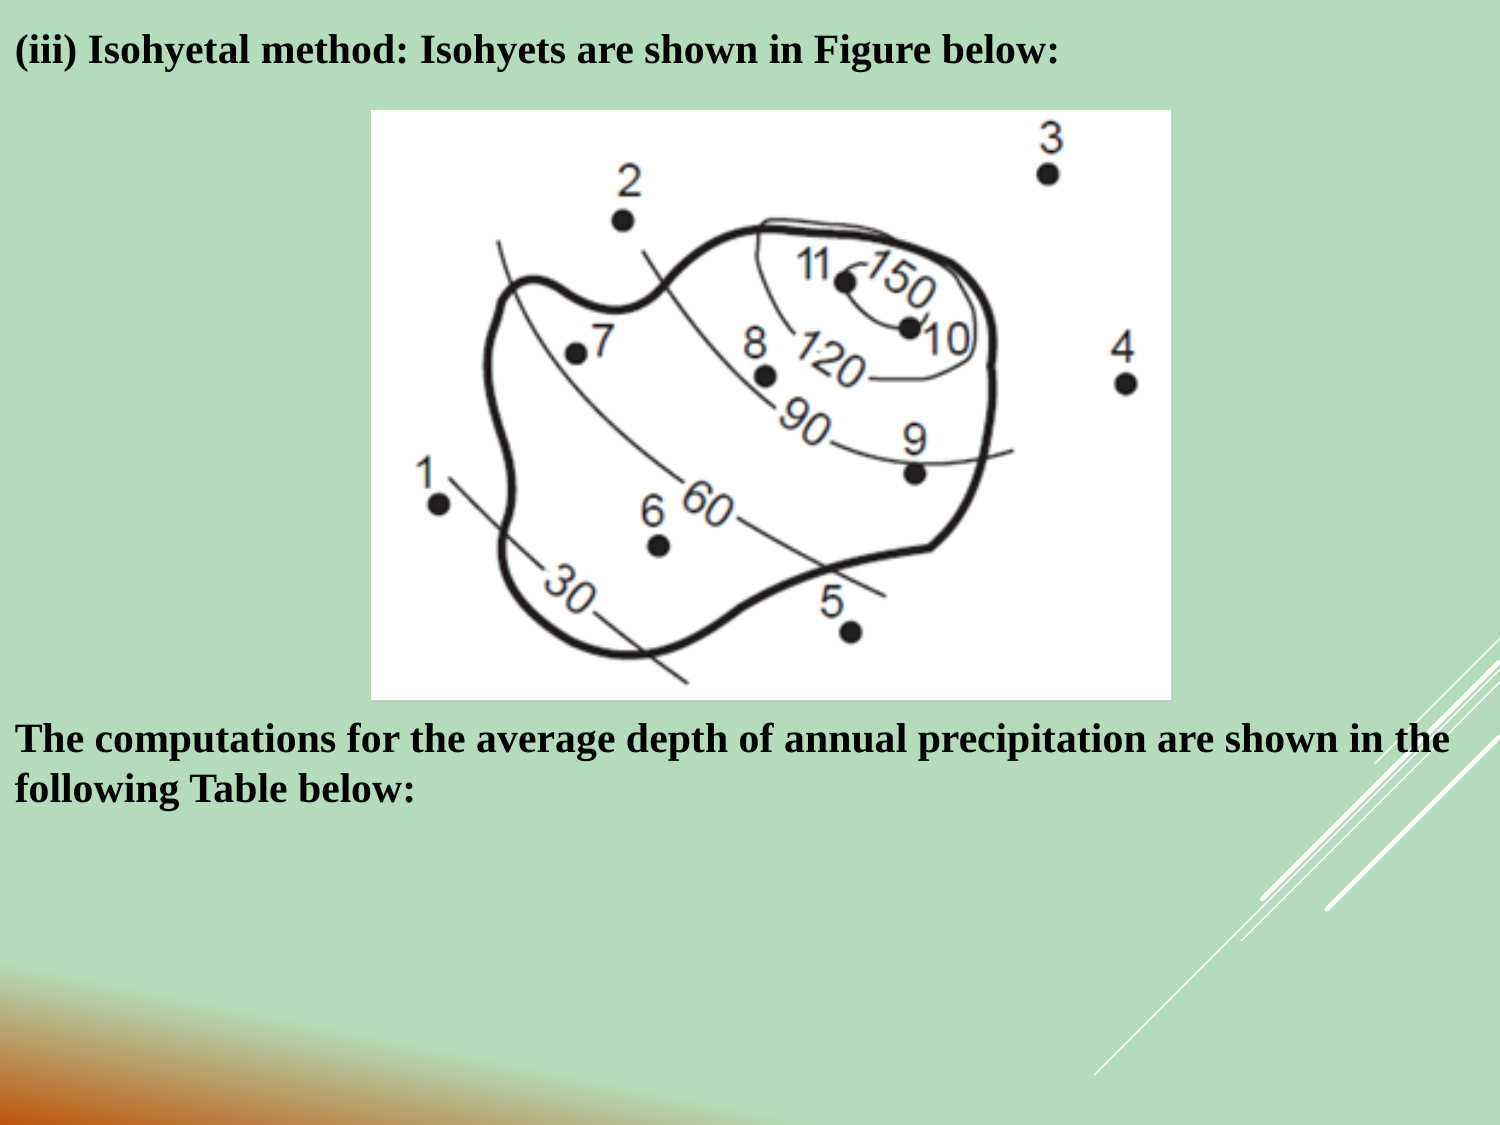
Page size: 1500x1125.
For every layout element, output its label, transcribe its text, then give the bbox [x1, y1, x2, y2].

text_box The computations for the average depth of annual precipitation are shown in the following Table below: [0, 703, 1500, 819]
picture [370, 109, 1175, 704]
text_box (iii) Isohyetal method: Isohyets are shown in Figure below: [0, 14, 1084, 79]
